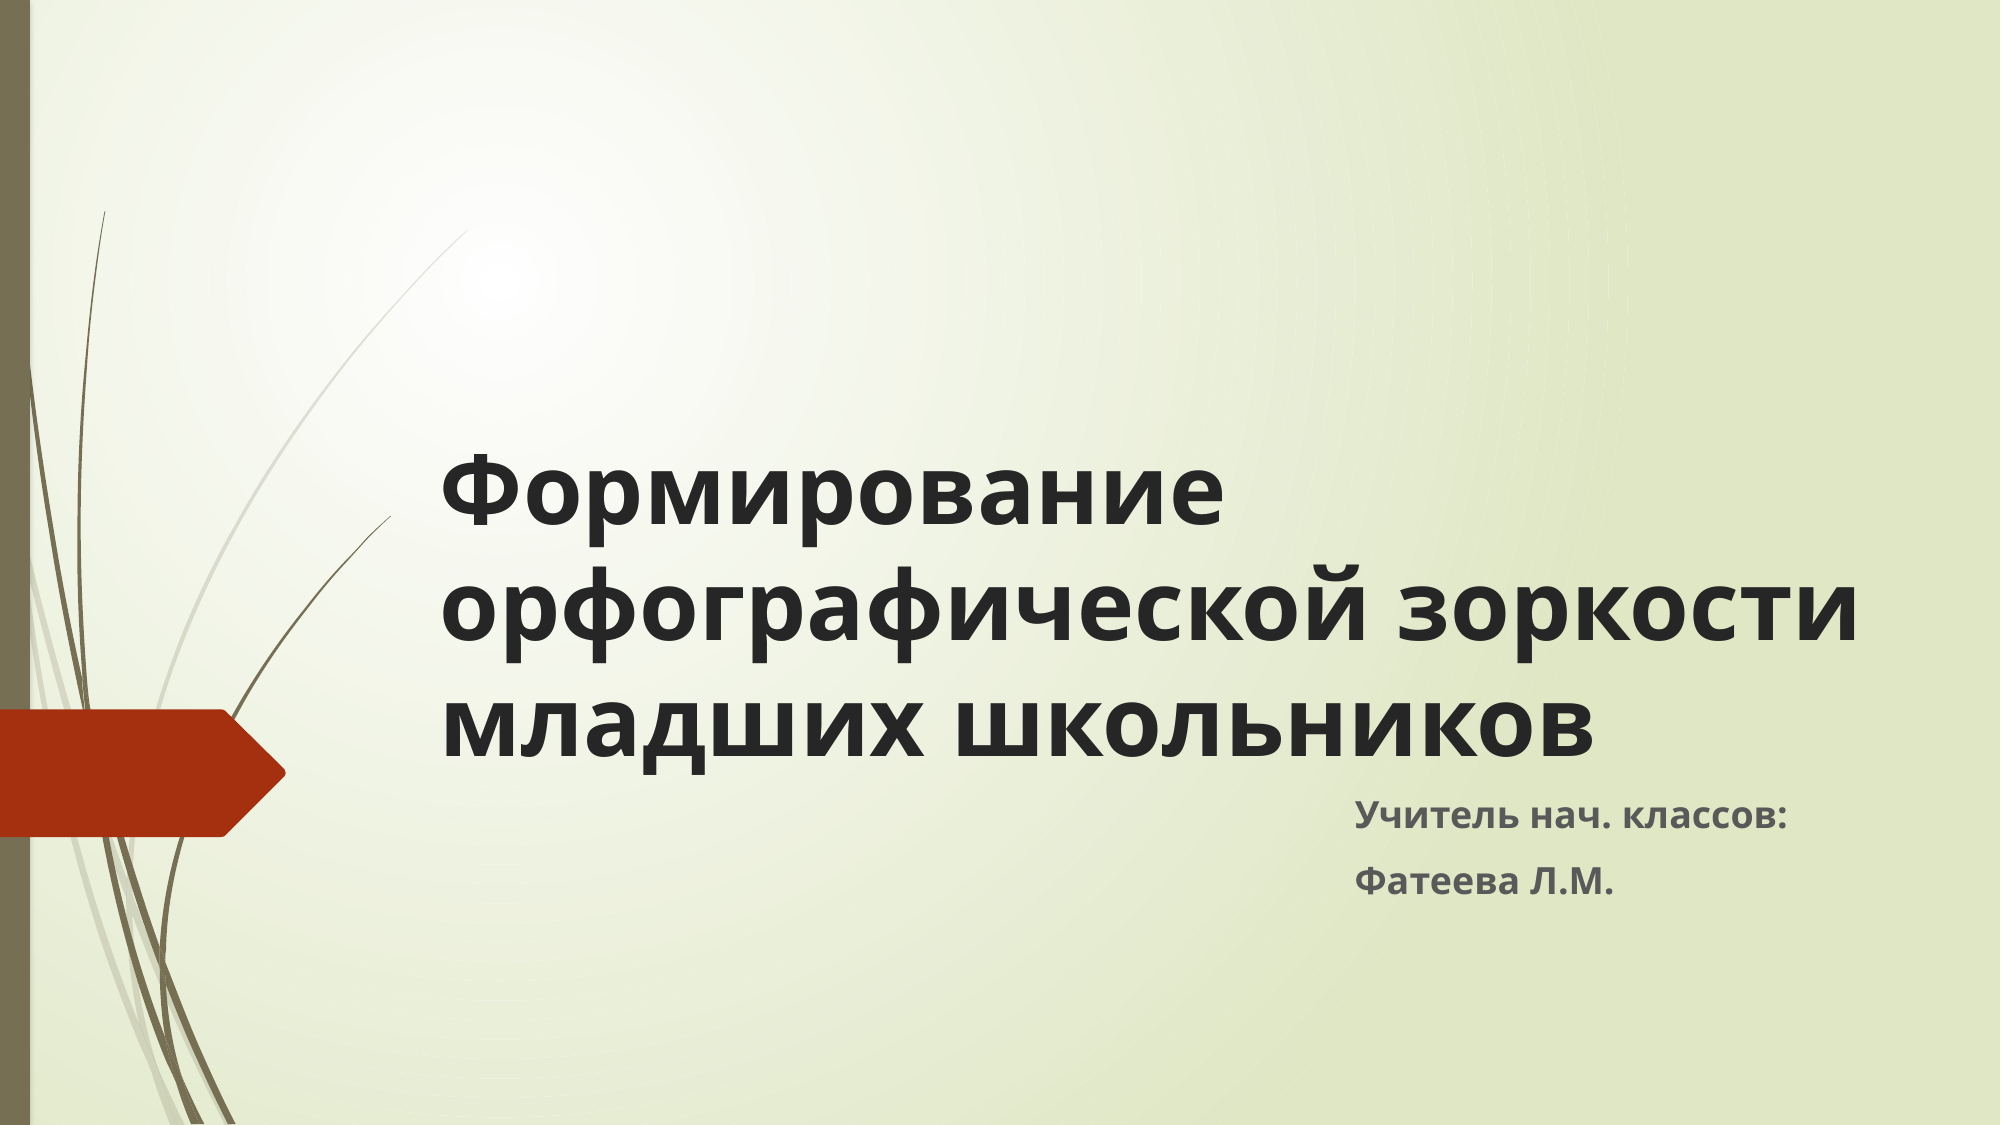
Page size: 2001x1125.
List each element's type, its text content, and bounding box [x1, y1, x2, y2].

title Формирование орфографической зоркости младших школьников [424, 412, 1888, 784]
subtitle Учитель нач. классов: Фатеева Л.М. [1339, 783, 1888, 969]
